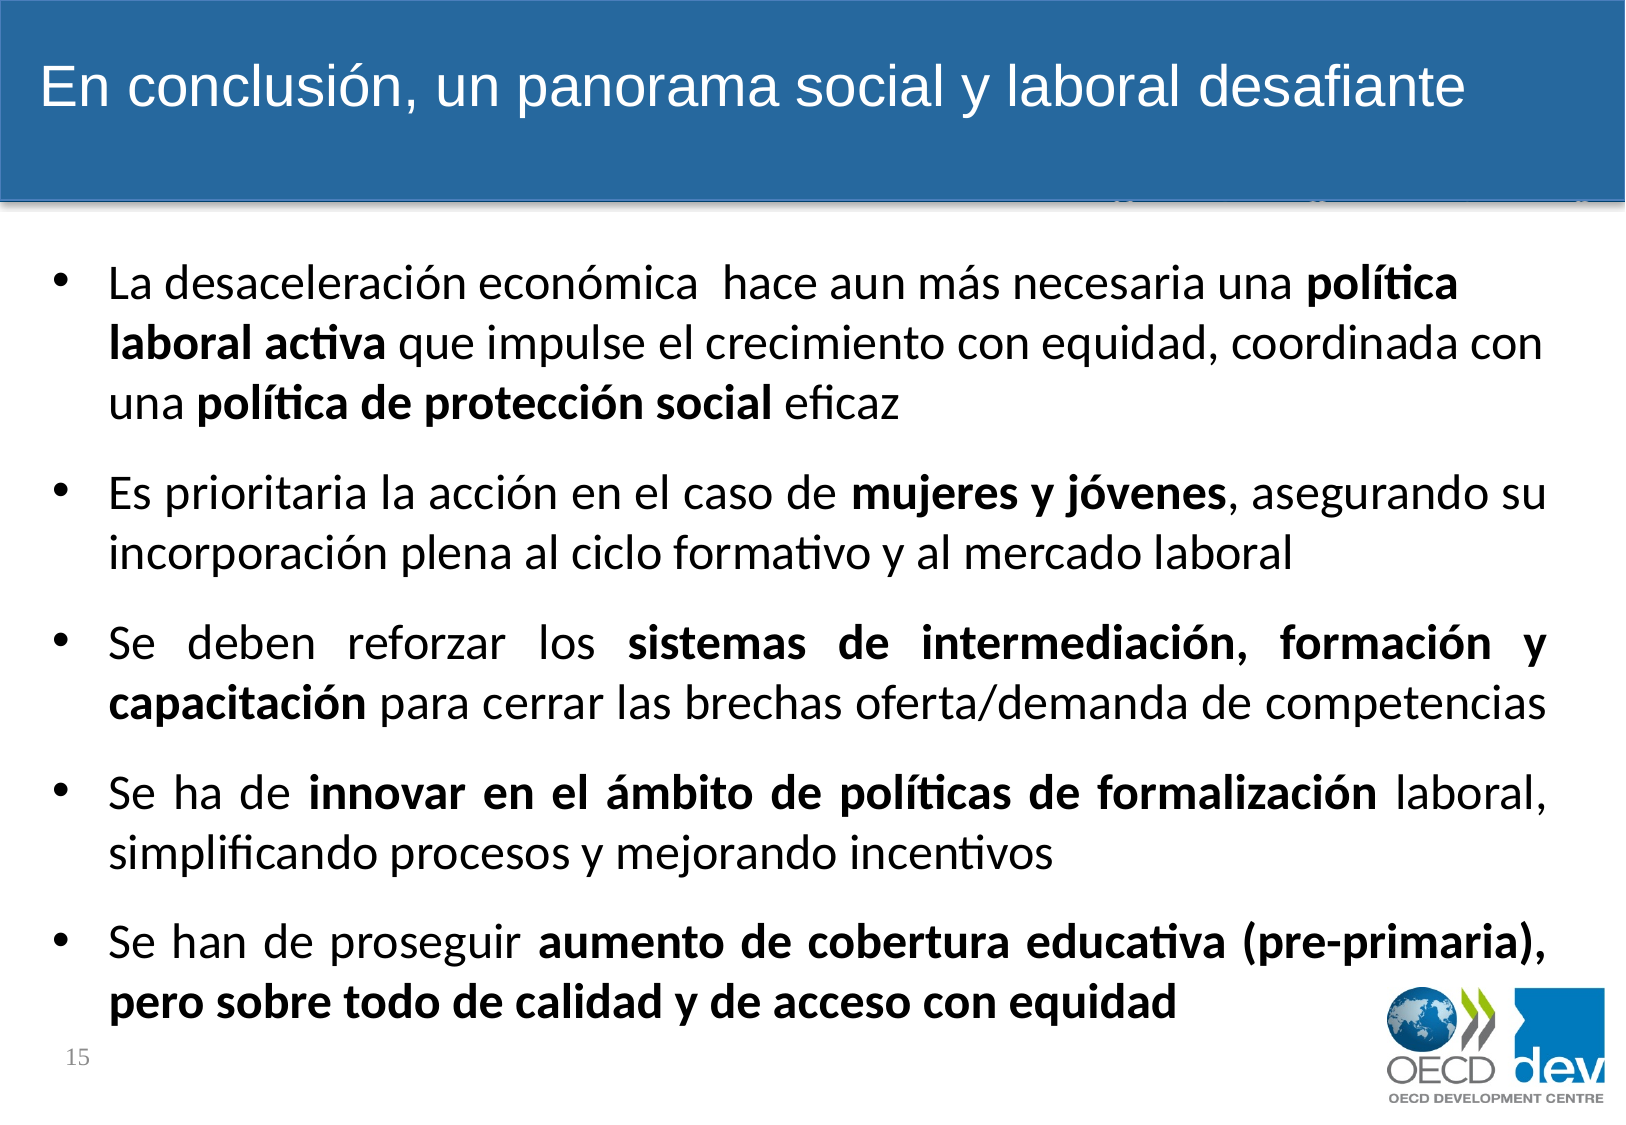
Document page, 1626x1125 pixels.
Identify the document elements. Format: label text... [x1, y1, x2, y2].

picture [1563, 987, 1605, 992]
picture [1387, 995, 1605, 1103]
text_box [0, 0, 1625, 201]
text_box La desaceleración económica hace aun más necesaria una política laboral activa que impulse el crecimiento con equidad, coordinada con una política de protección social eficaz Es prioritaria la acción en el caso de mujeres y jóvenes, asegurando su incorporación plena al ciclo formativo y al mercado laboral Se deben reforzar los sistemas de intermediación, formación y capacitación para cerrar las brechas oferta/demanda de competencias Se ha de innovar en el ámbito de políticas de formalización laboral, simplificando procesos y mejorando incentivos Se han de proseguir aumento de cobertura educativa (pre-primaria), pero sobre todo de calidad y de acceso con equidad [37, 241, 1563, 1097]
title En conclusión, un panorama social y laboral desafiante [24, 40, 1600, 160]
